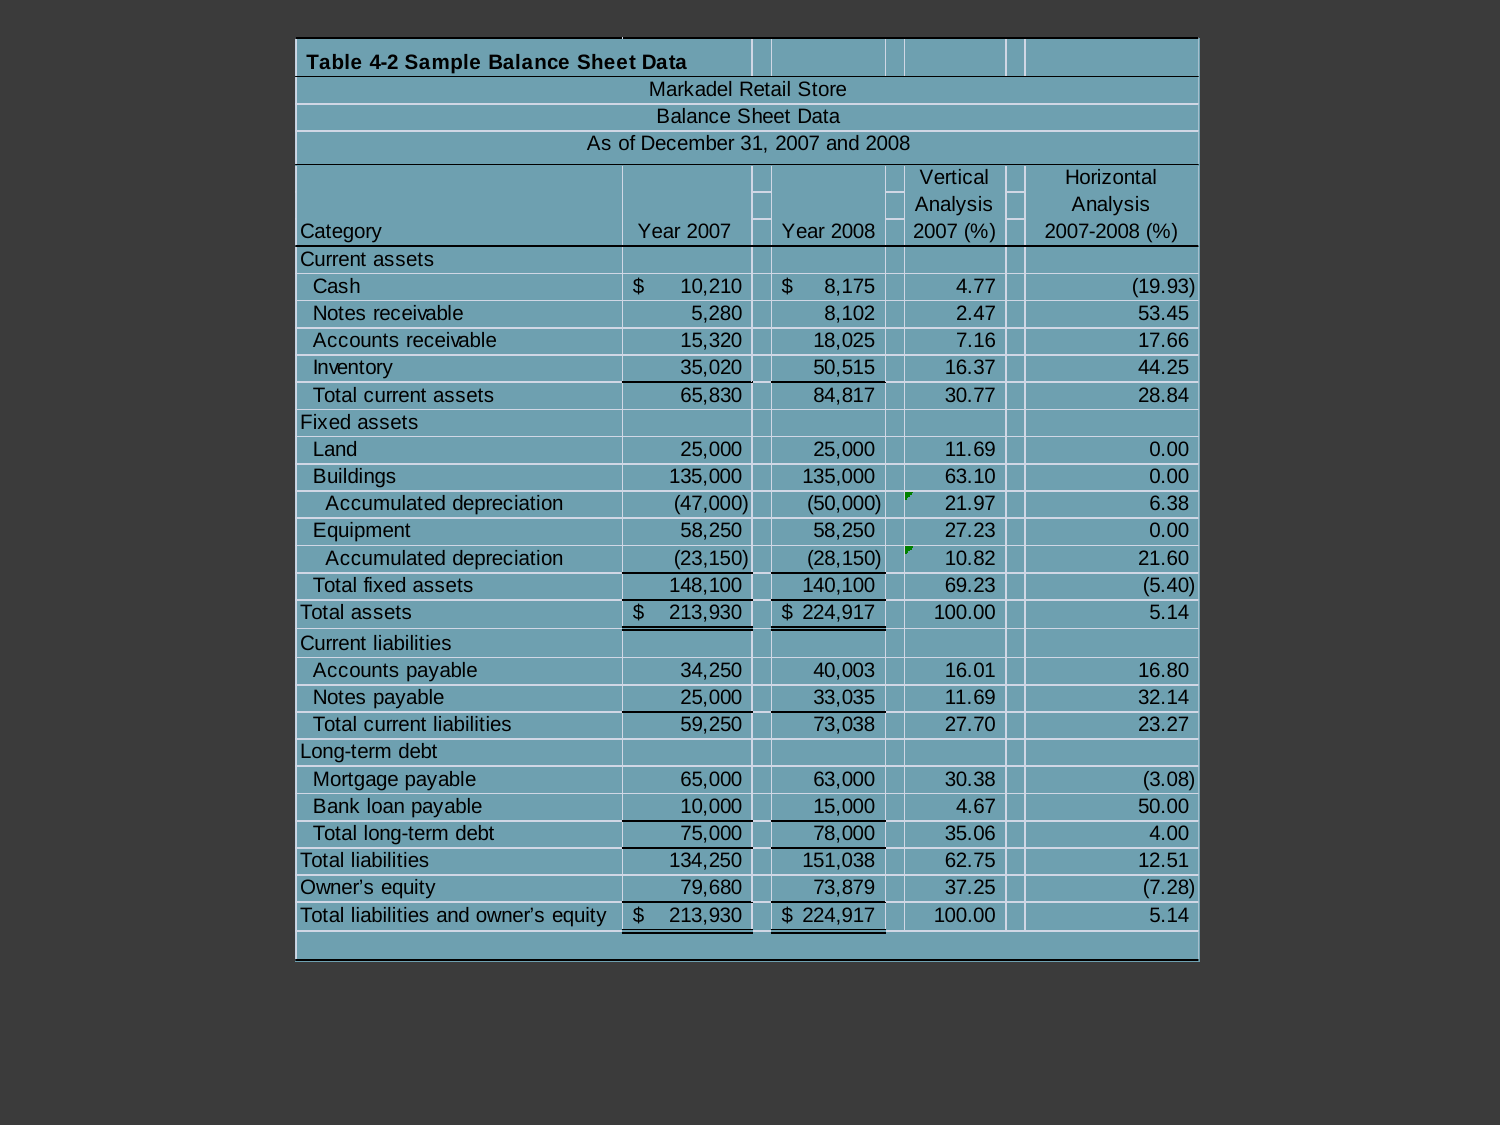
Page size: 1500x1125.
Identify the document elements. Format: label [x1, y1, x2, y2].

text_box [295, 37, 1201, 963]
